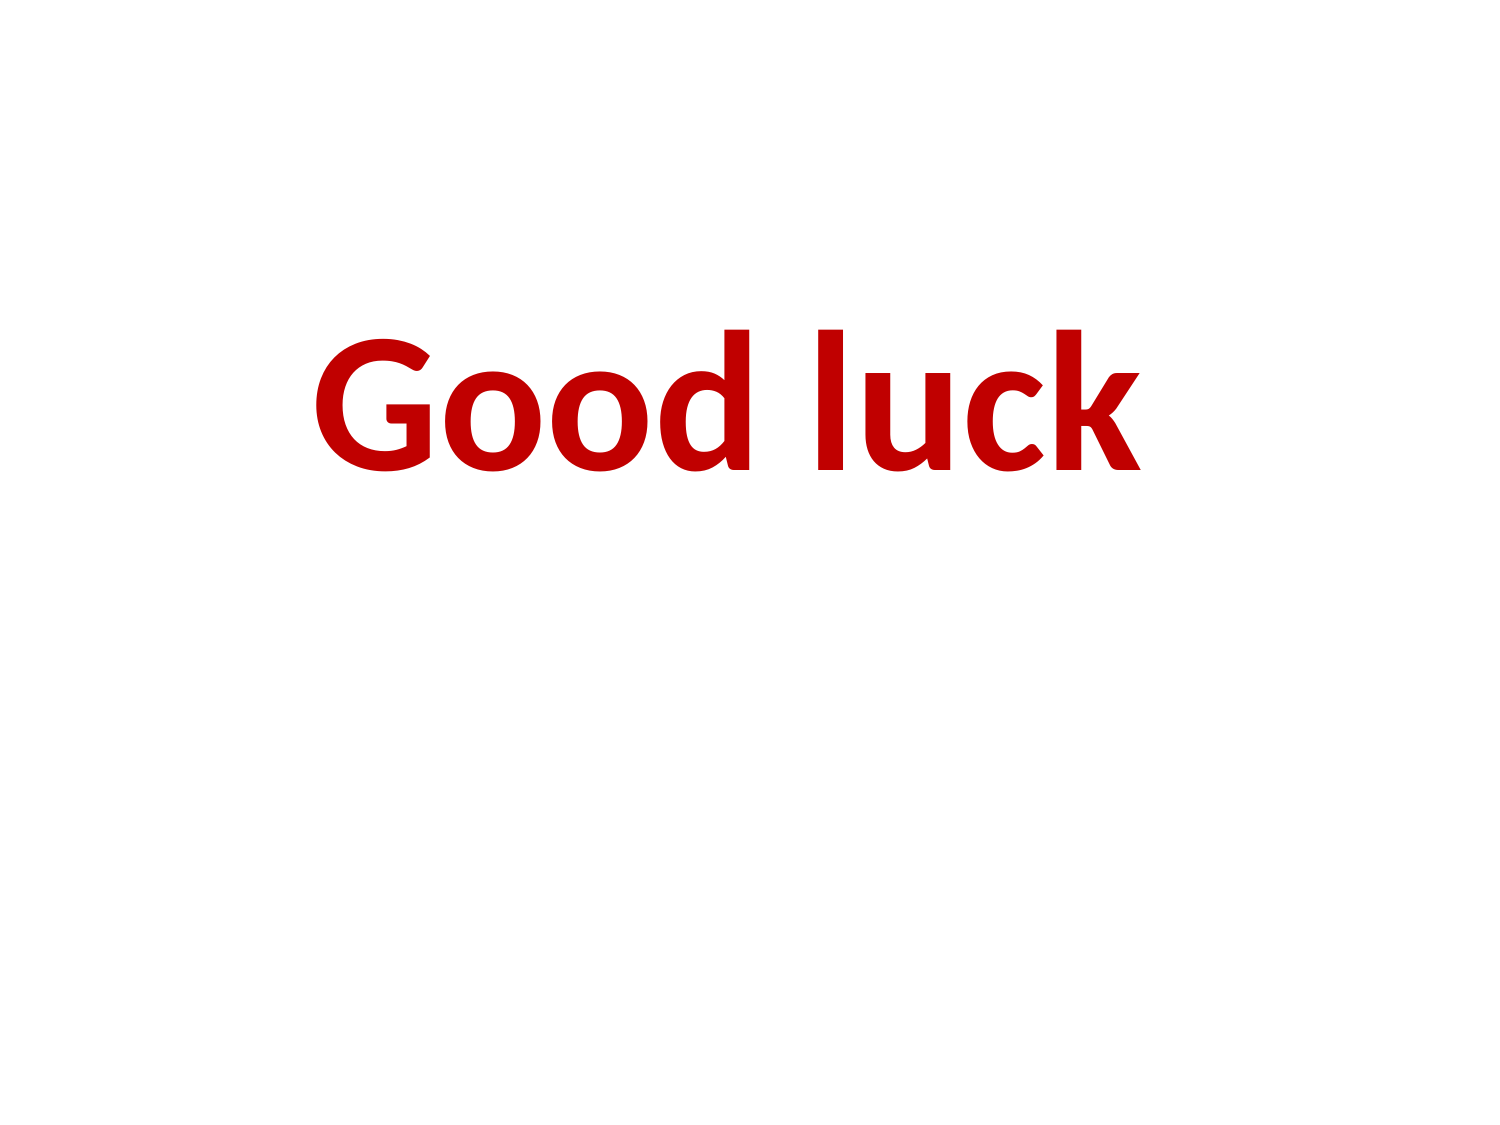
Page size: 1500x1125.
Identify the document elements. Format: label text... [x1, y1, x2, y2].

list Good luck [75, 262, 1425, 587]
